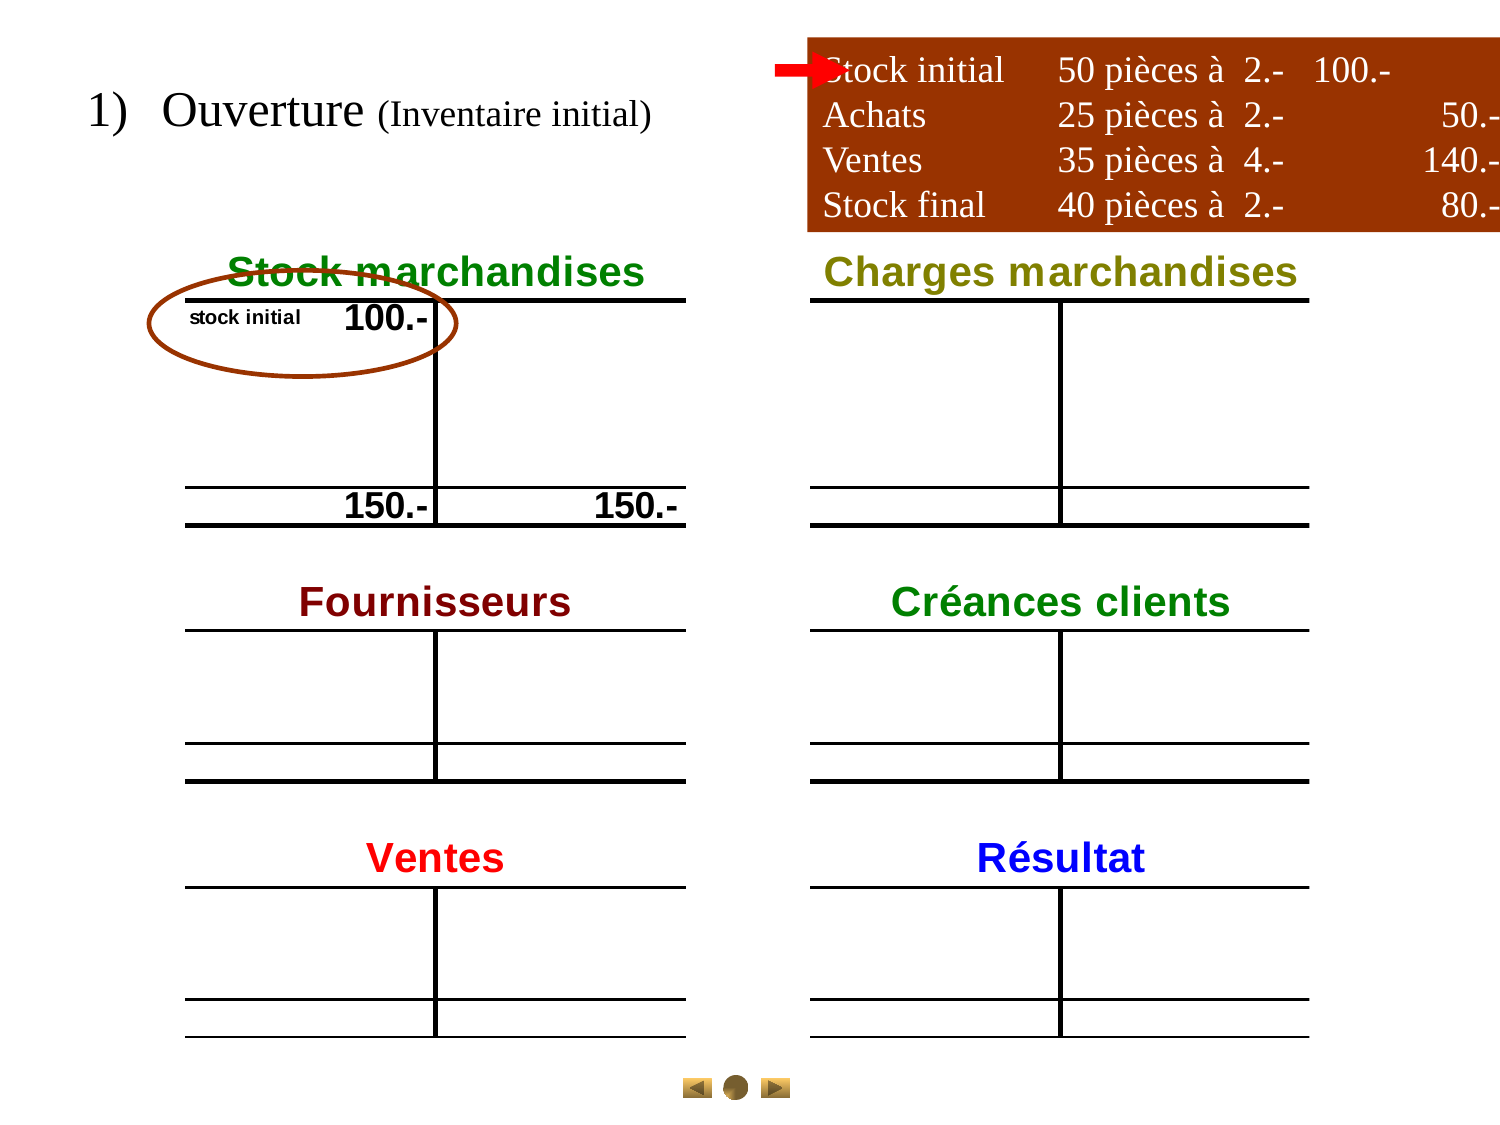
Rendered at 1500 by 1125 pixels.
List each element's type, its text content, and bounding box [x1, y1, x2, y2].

text_box [148, 289, 184, 358]
text_box Ouverture (Inventaire initial) [71, 69, 667, 144]
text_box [184, 243, 1312, 1039]
text_box [774, 64, 850, 77]
text_box Stock initial 50 pièces à 2.- 100.- Achats 25 pièces à 2.- 50.- Ventes 35 pièces à 4.- 140.- Stock final 40 pièces à 2.- 80.- [807, 37, 1500, 233]
